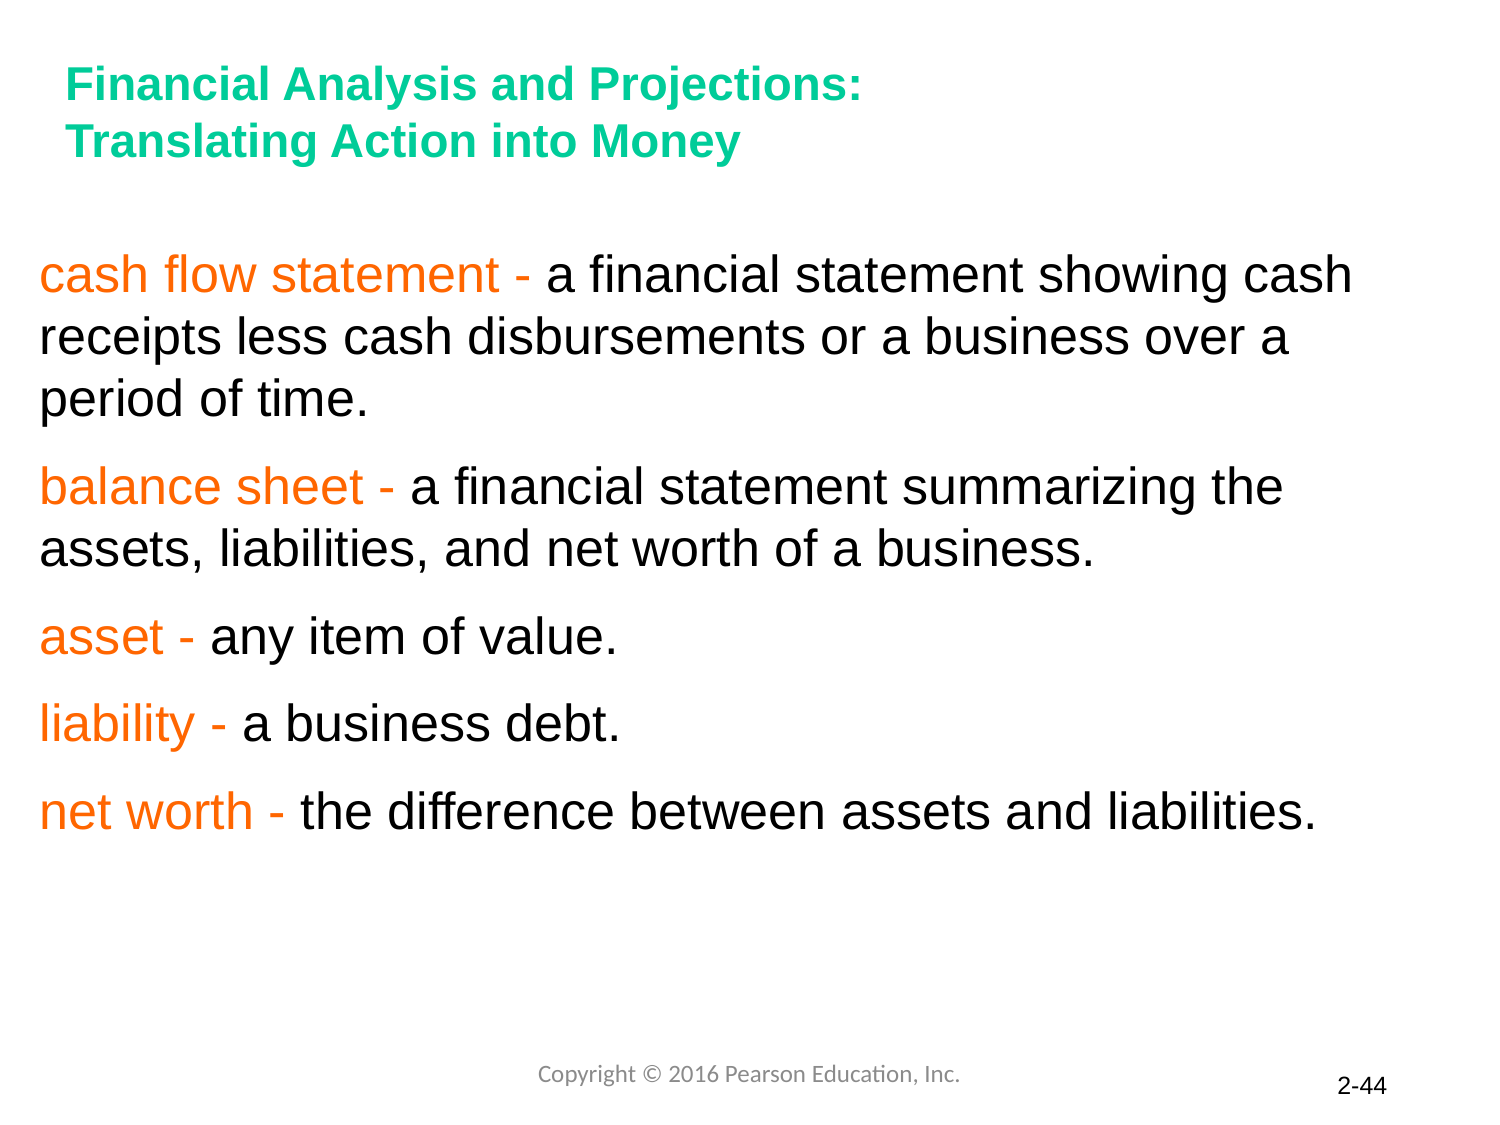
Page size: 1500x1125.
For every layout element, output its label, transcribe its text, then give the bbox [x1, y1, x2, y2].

footer Copyright © 2016 Pearson Education, Inc. [512, 1042, 988, 1103]
list cash flow statement - a financial statement showing cash receipts less cash disbursements or a business over a period of time. balance sheet - a financial statement summarizing the assets, liabilities, and net worth of a business. asset - any item of value. liability - a business debt. net worth - the difference between assets and liabilities. [24, 232, 1425, 1025]
title Financial Analysis and Projections: Translating Action into Money [50, 0, 1500, 175]
